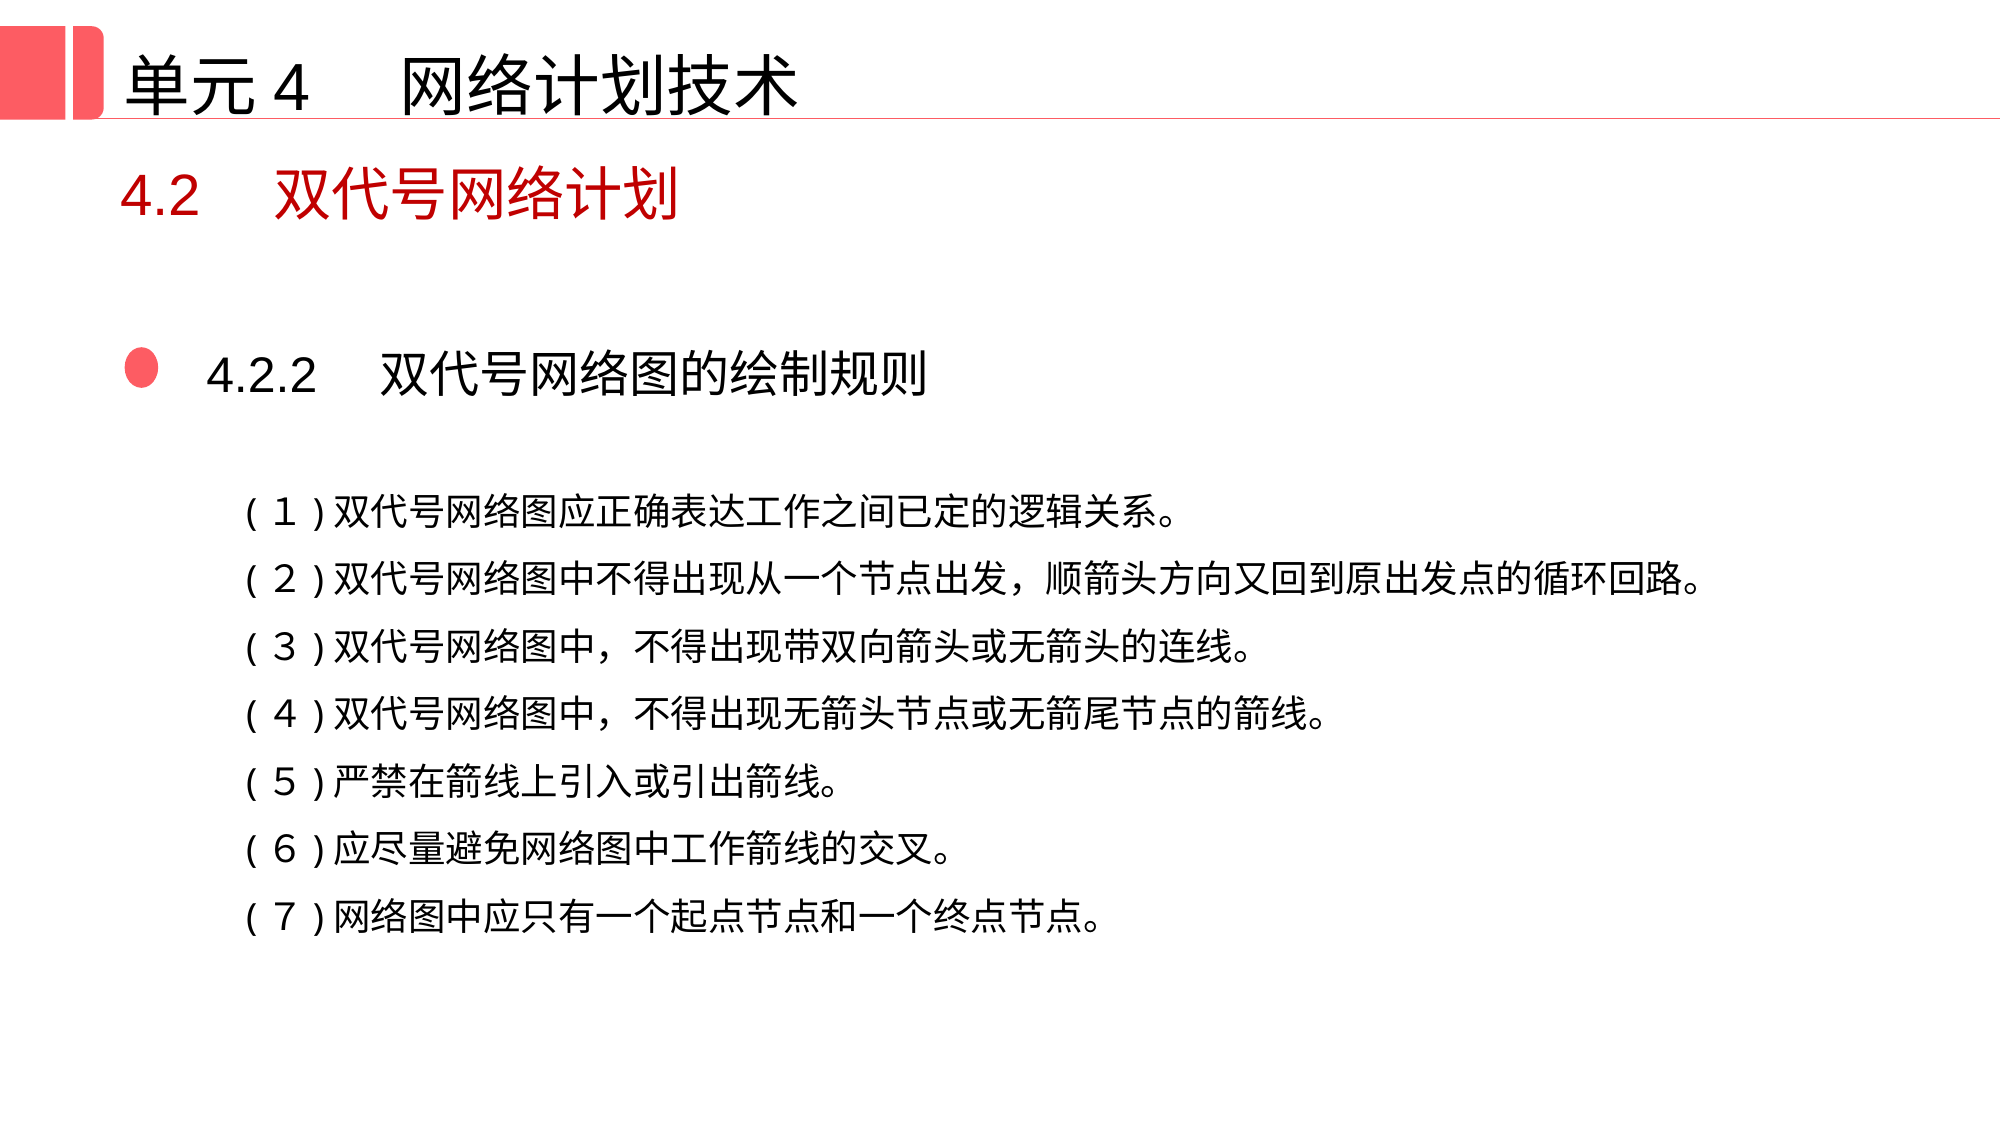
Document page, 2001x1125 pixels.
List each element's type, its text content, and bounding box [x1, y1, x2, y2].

list 单元4 网络计划技术 [108, 12, 1891, 248]
text_box [124, 347, 159, 388]
text_box 4.2 双代号网络计划 [105, 149, 696, 235]
text_box (１)双代号网络图应正确表达工作之间已定的逻辑关系。 (２)双代号网络图中不得出现从一个节点出发，顺箭头方向又回到原出发点的循环回路。 (３)双代号网络图中，不得出现带双向箭头或无箭头的连线。 (４)双代号网络图中，不得出现无箭头节点或无箭尾节点的箭线。 (５)严禁在箭线上引入或引出箭线。 (６)应尽量避免网络图中工作箭线的交叉。 (７)网络图中应只有一个起点节点和一个终点节点。 [157, 458, 1757, 946]
text_box 4.2.2 双代号网络图的绘制规则 [191, 335, 1179, 410]
